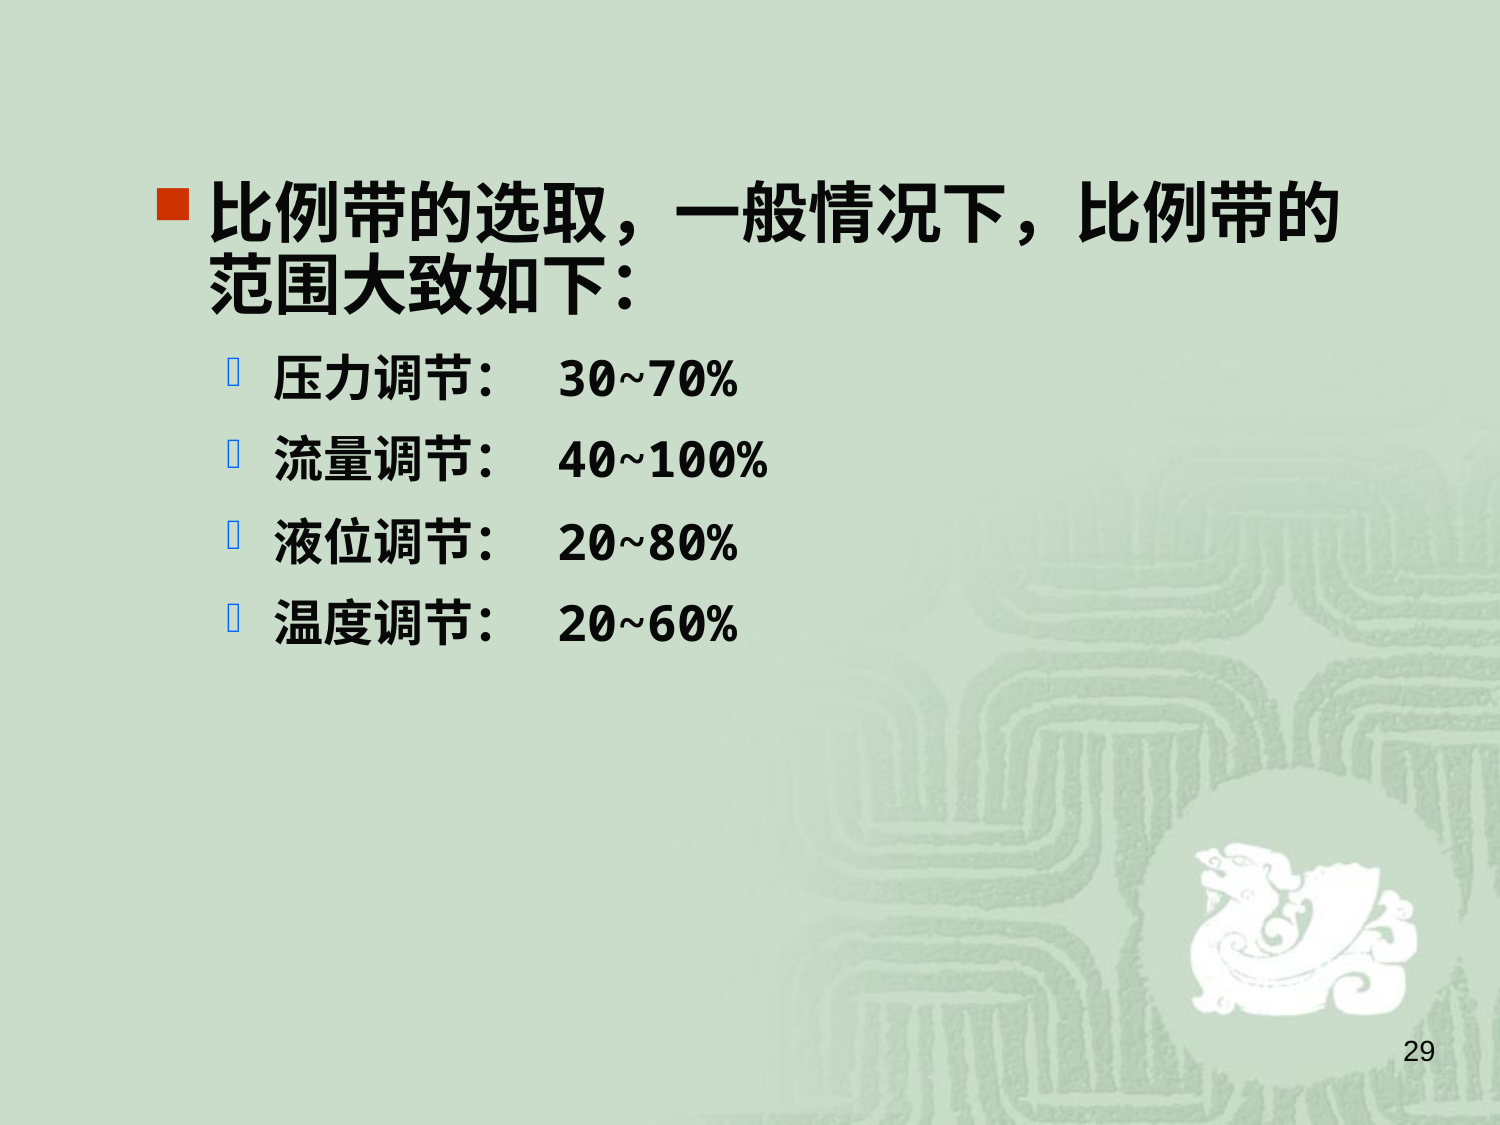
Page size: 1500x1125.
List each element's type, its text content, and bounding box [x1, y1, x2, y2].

slide_number 29 [1074, 1024, 1451, 1103]
list 比例带的选取，一般情况下，比例带的范围大致如下： 压力调节： 30~70% 流量调节： 40~100% 液位调节： 20~80% 温度调节： 20~60% [136, 172, 1365, 941]
picture [0, 0, 1500, 1125]
